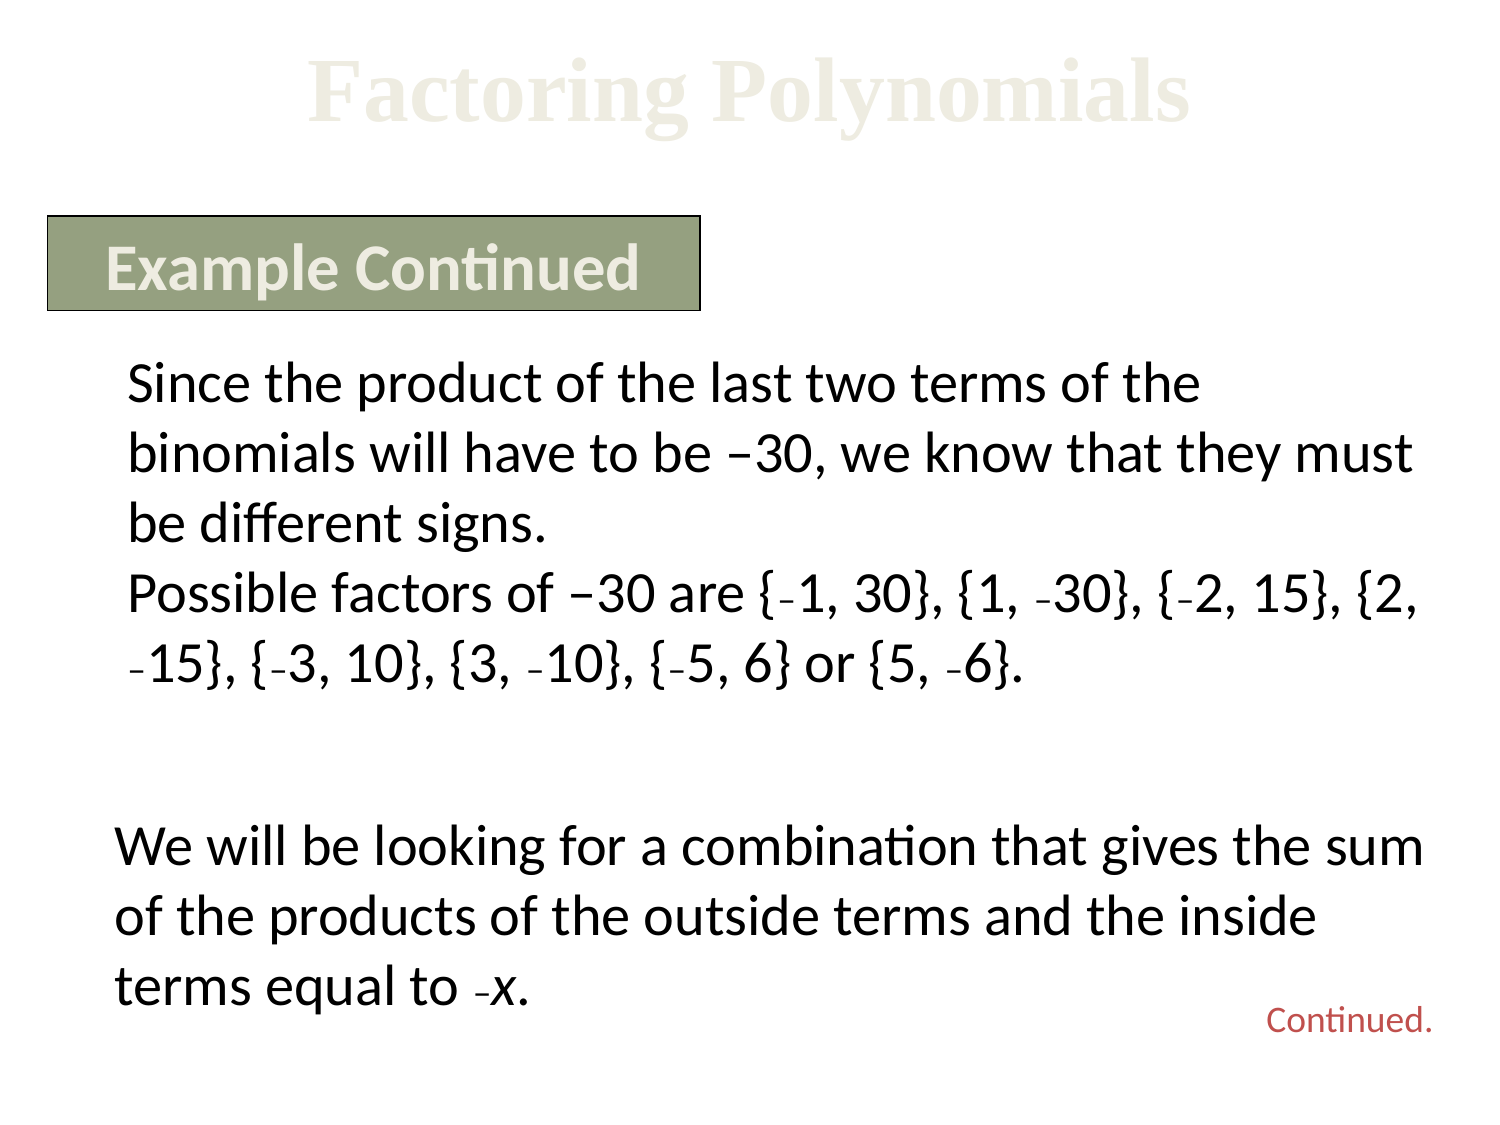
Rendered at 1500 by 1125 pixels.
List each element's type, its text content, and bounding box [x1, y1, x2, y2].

text_box Example Continued [47, 215, 700, 311]
text_box Factoring Polynomials [74, 35, 1425, 136]
text_box Since the product of the last two terms of the binomials will have to be –30, we know that they must be different signs. Possible factors of –30 are {–1, 30}, {1, –30}, {–2, 15}, {2, –15}, {–3, 10}, {3, –10}, {–5, 6} or {5, –6}. [112, 337, 1450, 702]
text_box Continued. [1251, 987, 1449, 1048]
text_box We will be looking for a combination that gives the sum of the products of the outside terms and the inside terms equal to –x. [99, 799, 1450, 1025]
